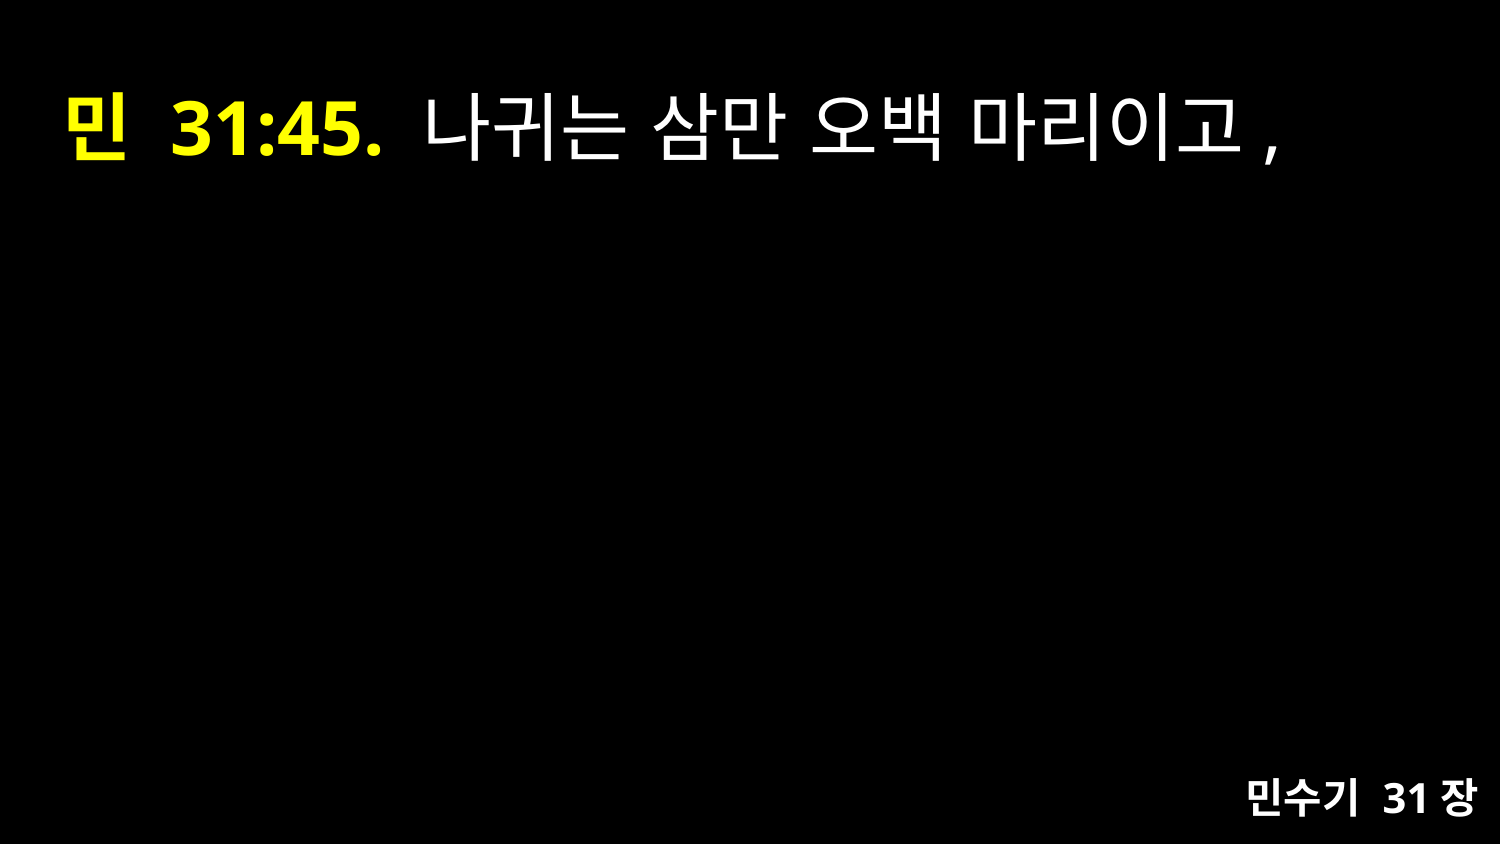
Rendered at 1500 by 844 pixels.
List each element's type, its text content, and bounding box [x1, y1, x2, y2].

subtitle 민수기 31장 [916, 770, 1500, 844]
title 민 31:45. 나귀는 삼만 오백 마리이고, [0, 0, 1500, 844]
